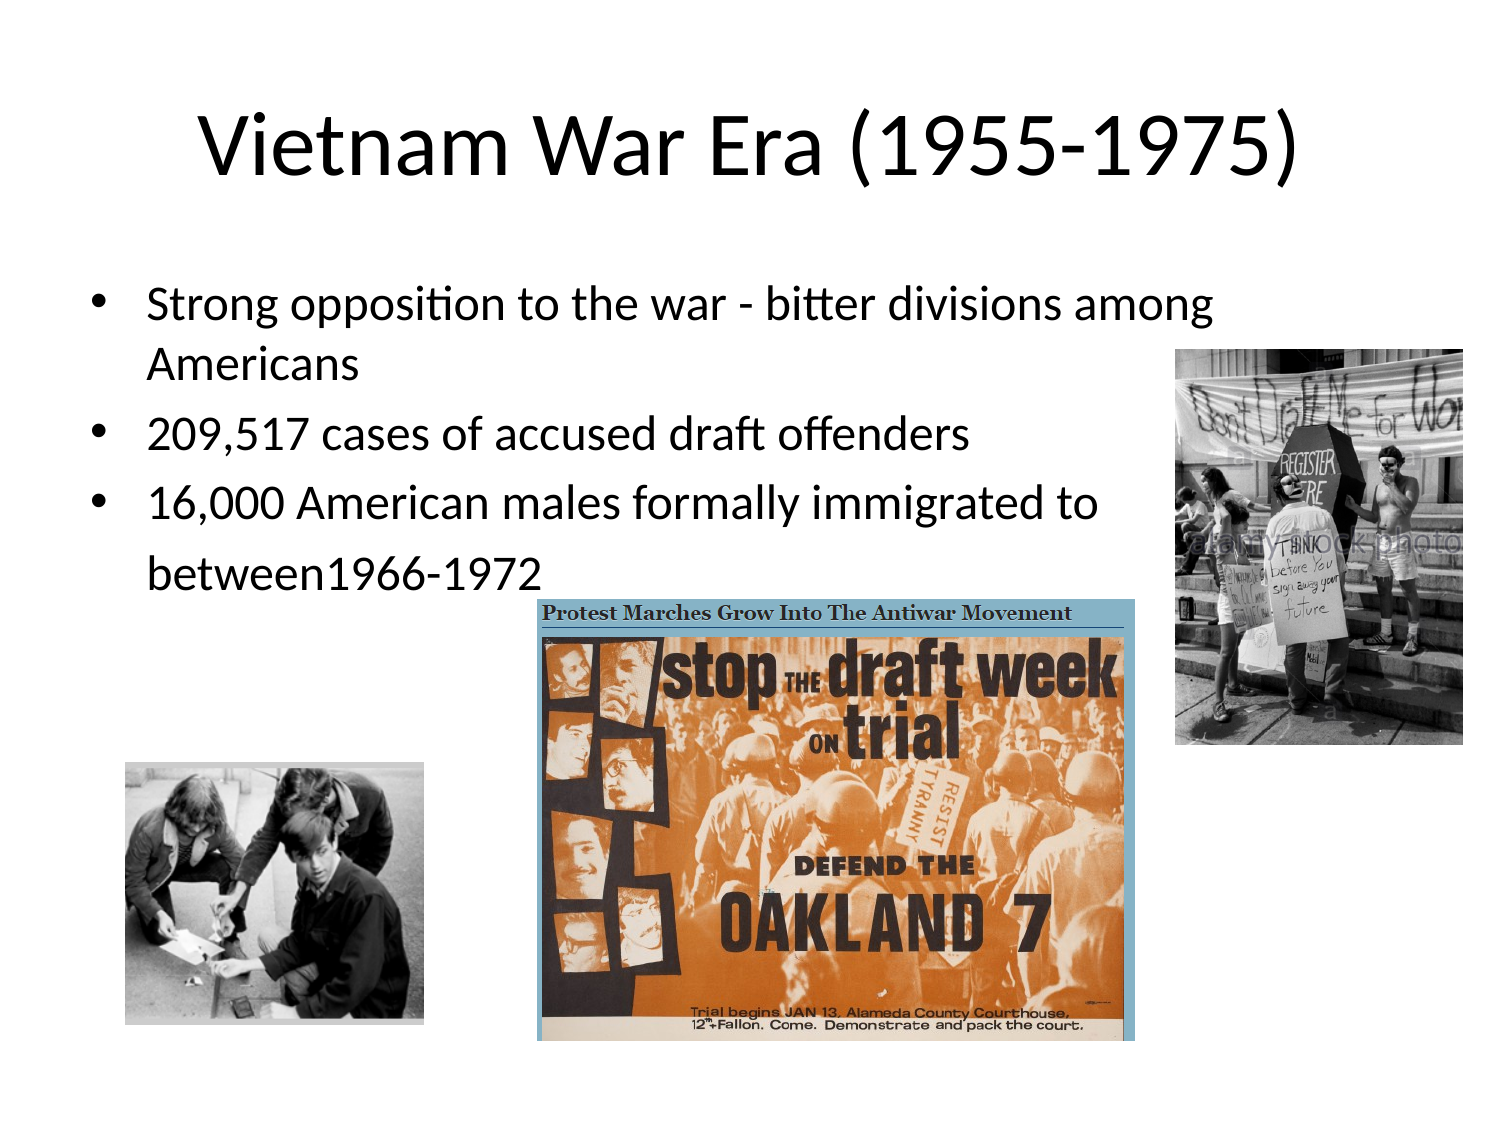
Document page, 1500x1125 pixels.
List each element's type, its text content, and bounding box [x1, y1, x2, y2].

list Strong opposition to the war - bitter divisions among Americans 209,517 cases of accused draft offenders 16,000 American males formally immigrated to between1966-1972 [75, 262, 1425, 1005]
picture [1174, 349, 1463, 745]
title Vietnam War Era (1955-1975) [75, 45, 1425, 233]
picture [537, 599, 1135, 1041]
picture [124, 762, 424, 1026]
